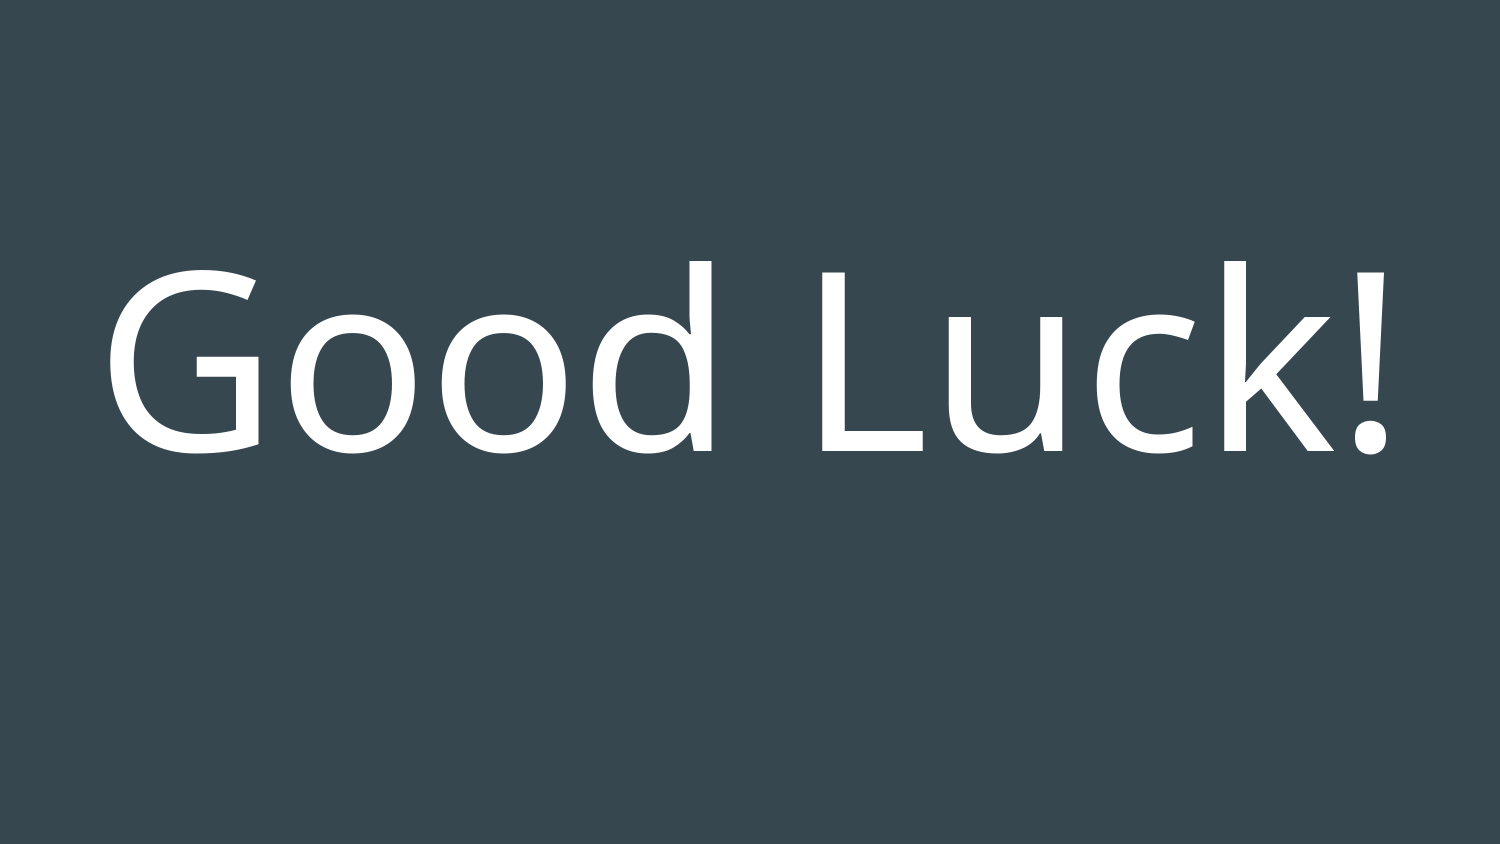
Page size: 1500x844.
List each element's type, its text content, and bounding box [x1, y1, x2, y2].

title Good Luck! [51, 205, 1449, 517]
